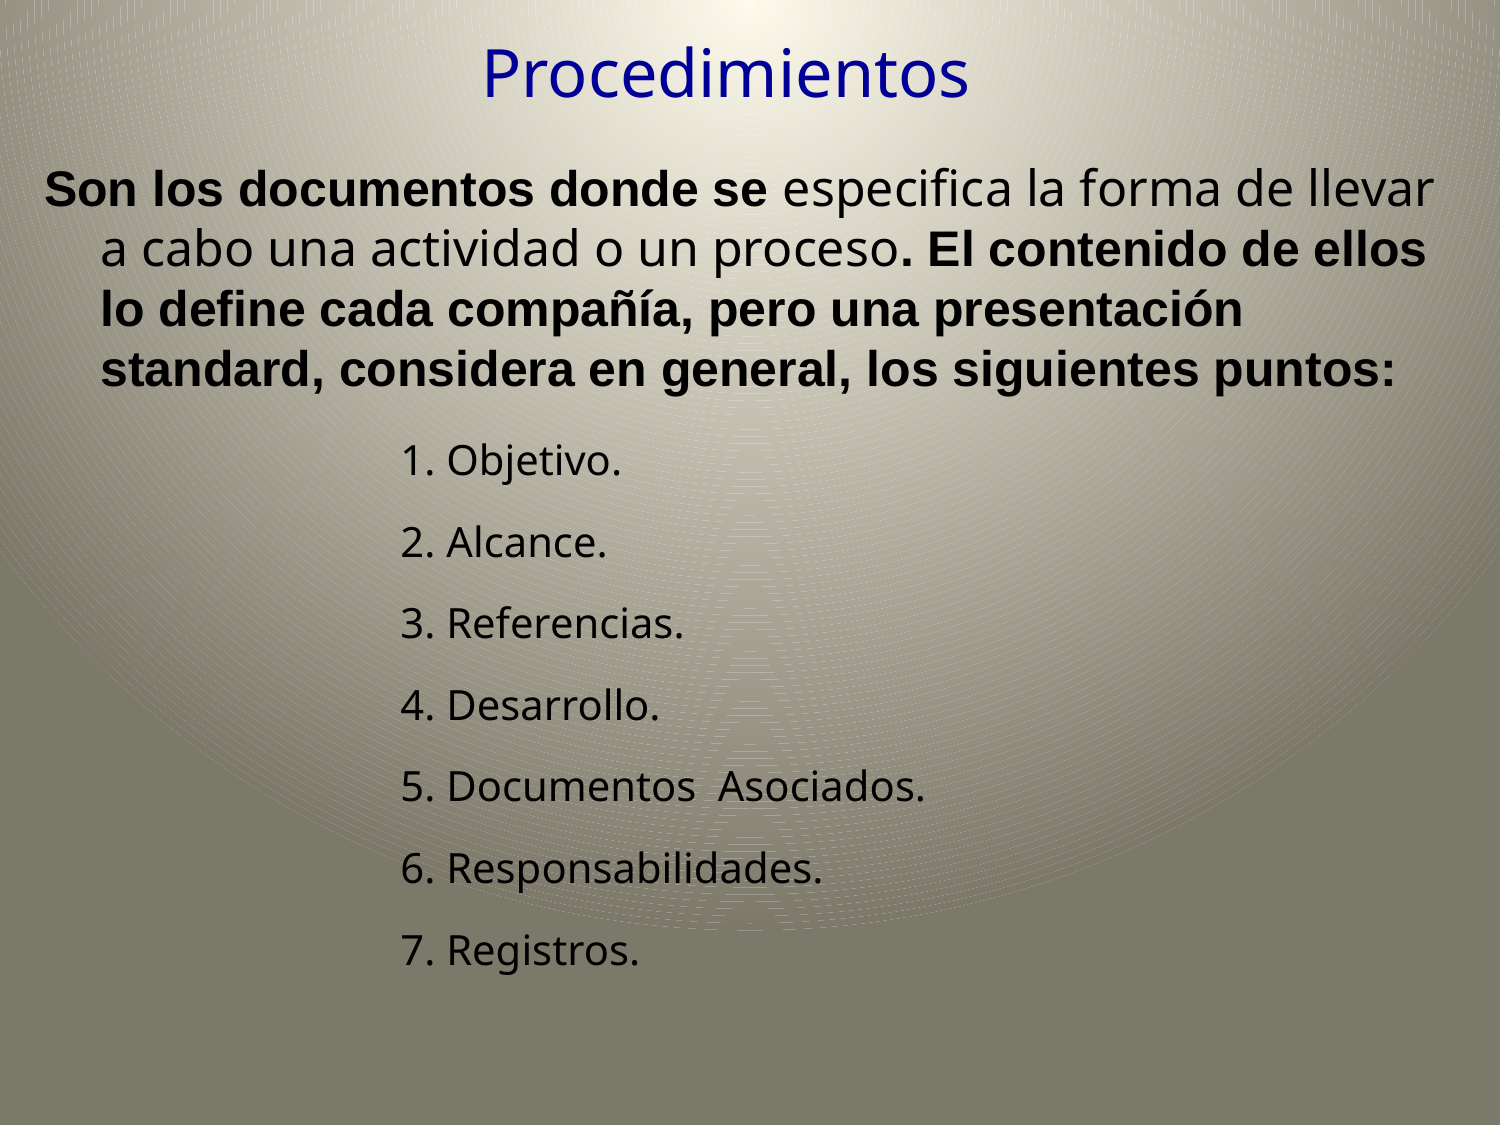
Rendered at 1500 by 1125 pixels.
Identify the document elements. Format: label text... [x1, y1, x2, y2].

title Procedimientos [135, 0, 1318, 142]
text_box Son los documentos donde se especifica la forma de llevar a cabo una actividad o un proceso. El contenido de ellos lo define cada compañía, pero una presentación standard, considera en general, los siguientes puntos: 1. Objetivo. 2. Alcance. 3. Referencias. 4. Desarrollo. 5. Documentos Asociados. 6. Responsabilidades. 7. Registros. [29, 148, 1471, 1047]
